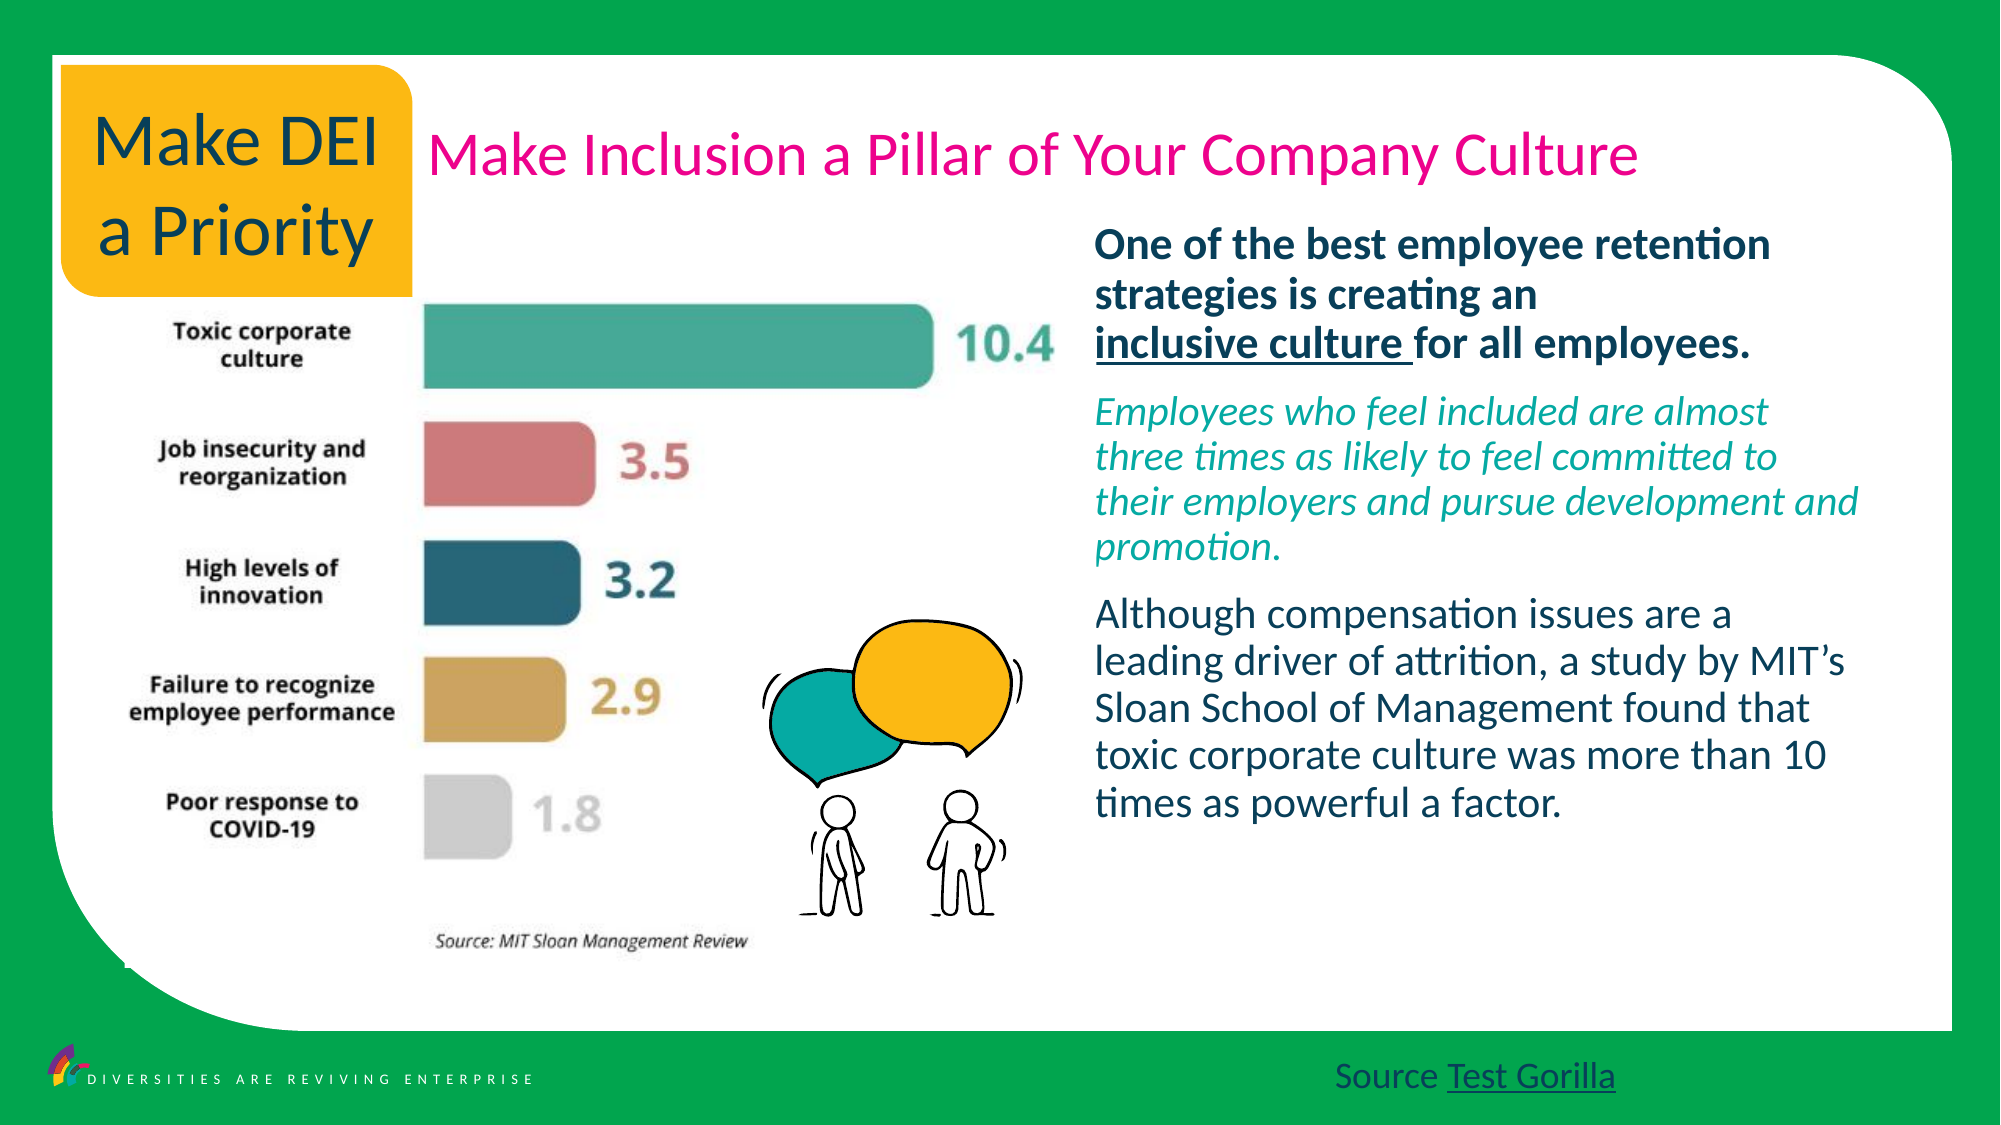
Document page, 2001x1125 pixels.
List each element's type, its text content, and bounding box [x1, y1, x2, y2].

text_box [59, 260, 414, 298]
list One of the best employee retention strategies is creating an inclusive culture for all employees. Employees who feel included are almost three times as likely to feel committed to their employers and pursue development and promotion. Although compensation issues are a leading driver of attrition, a study by MIT’s Sloan School of Management found that toxic corporate culture was more than 10 times as powerful a factor. [1079, 212, 1876, 973]
text_box Make Inclusion a Pillar of Your Company Culture [412, 89, 1869, 222]
text_box Make DEI a Priority [52, 102, 421, 260]
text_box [762, 619, 1023, 917]
text_box [59, 63, 414, 102]
text_box Source Test Gorilla [1320, 1043, 1816, 1103]
picture [124, 270, 1097, 968]
